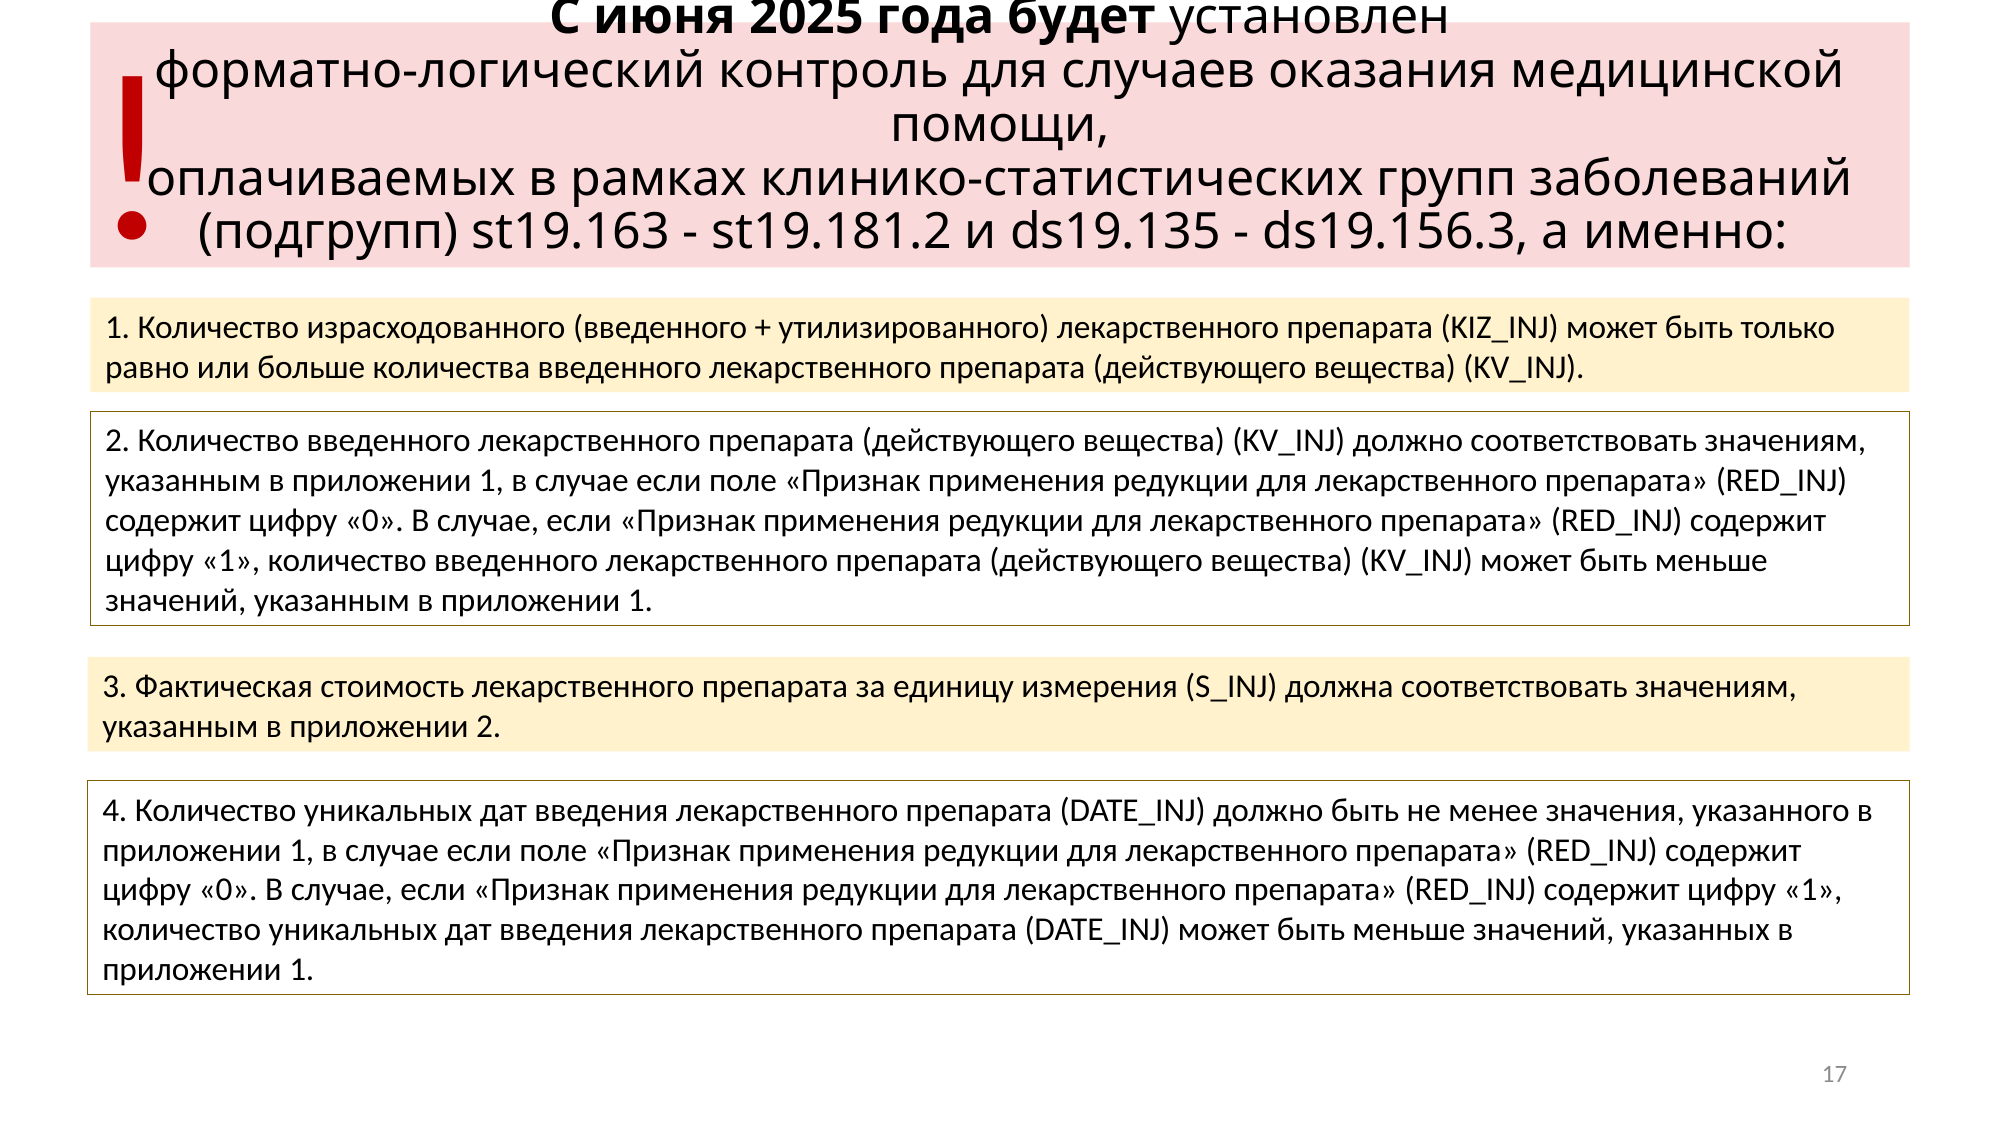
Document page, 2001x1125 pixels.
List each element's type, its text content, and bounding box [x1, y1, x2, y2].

text_box ! [78, 0, 237, 295]
text_box 1. Количество израсходованного (введенного + утилизированного) лекарственного препарата (KIZ_INJ) может быть только равно или больше количества введенного лекарственного препарата (действующего вещества) (KV_INJ). [90, 297, 1910, 393]
text_box 4. Количество уникальных дат введения лекарственного препарата (DATE_INJ) должно быть не менее значения, указанного в приложении 1, в случае если поле «Признак применения редукции для лекарственного препарата» (RED_INJ) содержит цифру «0». В случае, если «Признак применения редукции для лекарственного препарата» (RED_INJ) содержит цифру «1», количество уникальных дат введения лекарственного препарата (DATE_INJ) может быть меньше значений, указанных в приложении 1. [87, 780, 1910, 995]
slide_number 17 [1412, 1042, 1863, 1103]
title С июня 2025 года будет установлен форматно-логический контроль для случаев оказания медицинской помощи, оплачиваемых в рамках клинико-статистических групп заболеваний (подгрупп) st19.163 - st19.181.2 и ds19.135 - ds19.156.3, а именно: [237, 22, 1910, 268]
text_box 3. Фактическая стоимость лекарственного препарата за единицу измерения (S_INJ) должна соответствовать значениям, указанным в приложении 2. [87, 656, 1910, 752]
text_box 2. Количество введенного лекарственного препарата (действующего вещества) (KV_INJ) должно соответствовать значениям, указанным в приложении 1, в случае если поле «Признак применения редукции для лекарственного препарата» (RED_INJ) содержит цифру «0». В случае, если «Признак применения редукции для лекарственного препарата» (RED_INJ) содержит цифру «1», количество введенного лекарственного препарата (действующего вещества) (KV_INJ) может быть меньше значений, указанным в приложении 1. [90, 411, 1910, 626]
